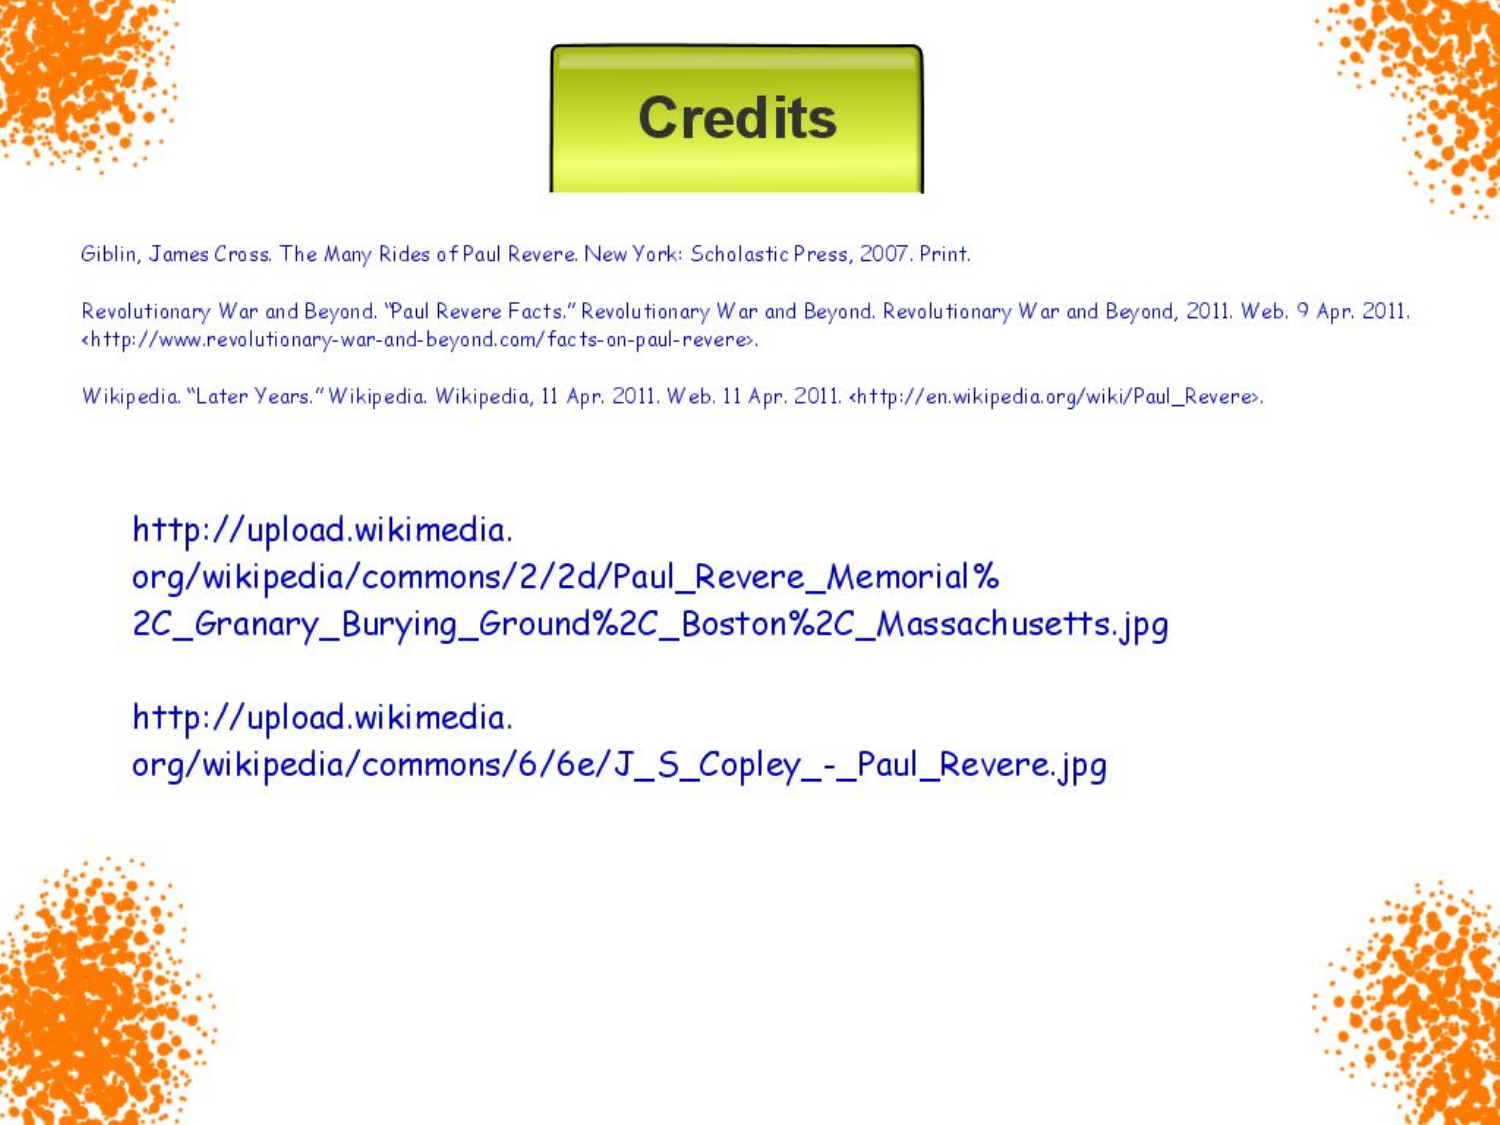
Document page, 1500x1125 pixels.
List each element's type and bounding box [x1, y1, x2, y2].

list [0, 0, 1500, 1125]
